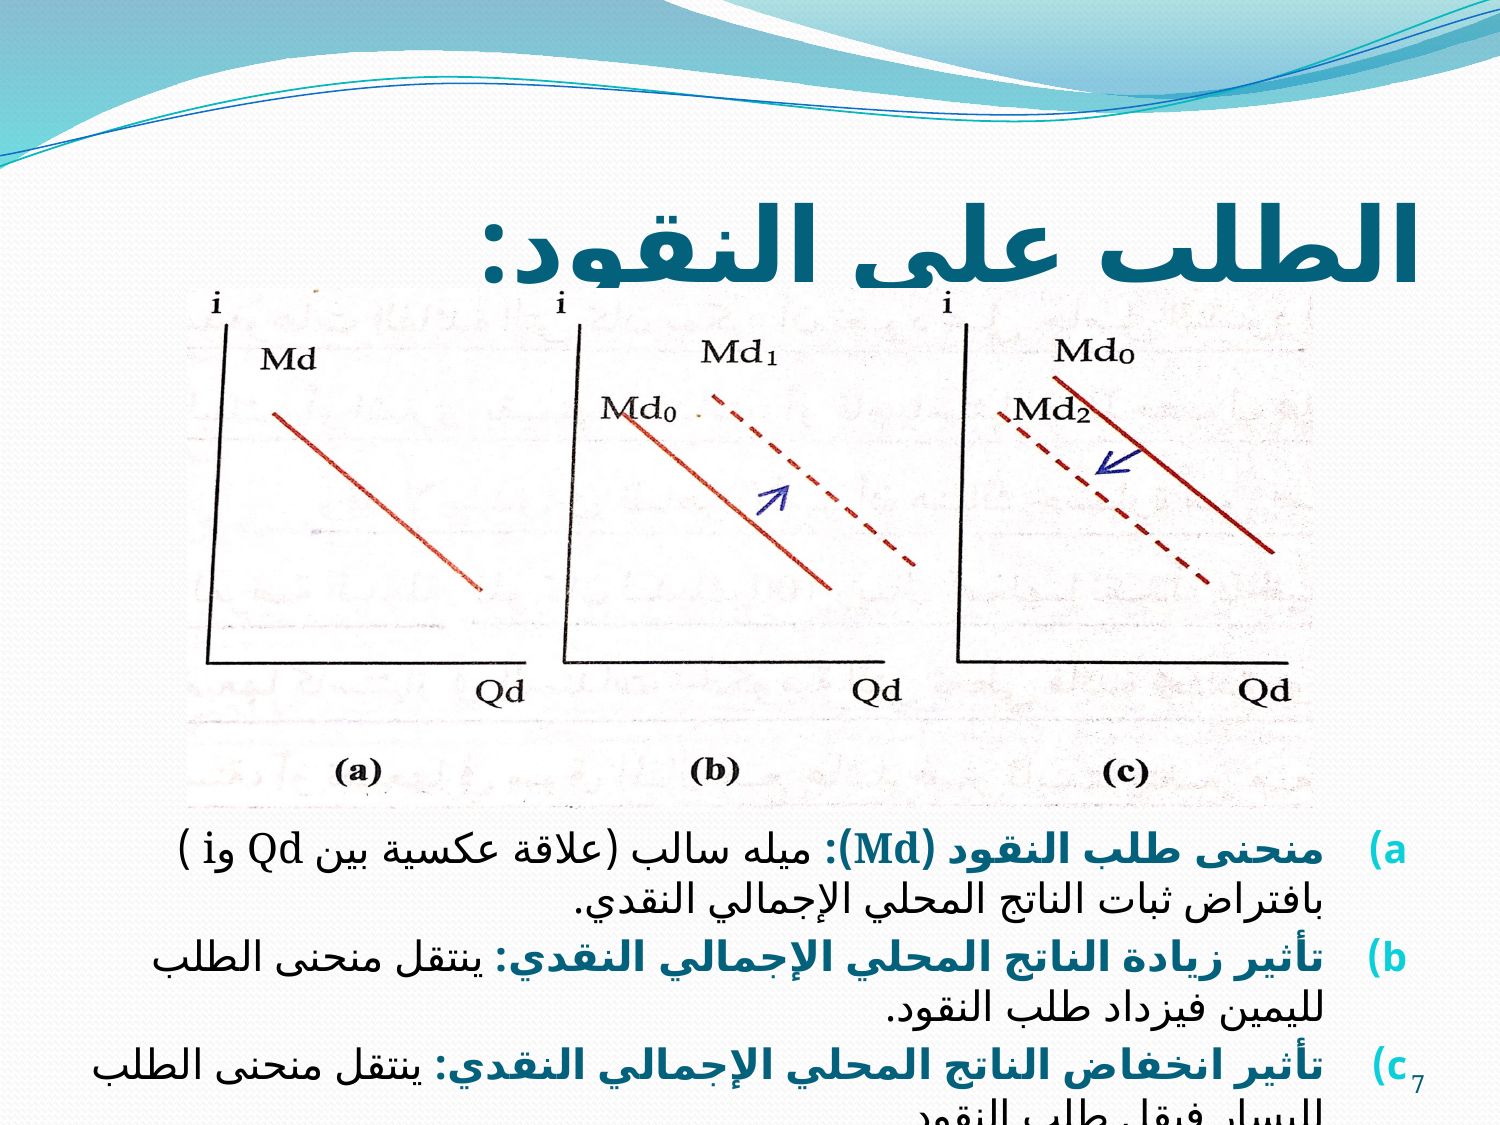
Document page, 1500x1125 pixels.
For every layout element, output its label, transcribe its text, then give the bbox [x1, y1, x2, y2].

list منحنى طلب النقود (Md): ميله سالب (علاقة عكسية بين Qd وi ) بافتراض ثبات الناتج المحلي الإجمالي النقدي. تأثير زيادة الناتج المحلي الإجمالي النقدي: ينتقل منحنى الطلب لليمين فيزداد طلب النقود. تأثير انخفاض الناتج المحلي الإجمالي النقدي: ينتقل منحنى الطلب لليسار فيقل طلب النقود. [75, 814, 1425, 985]
title الطلب على النقود: [75, 115, 1425, 303]
picture [187, 288, 1313, 809]
slide_number 7 [1299, 1042, 1425, 1103]
